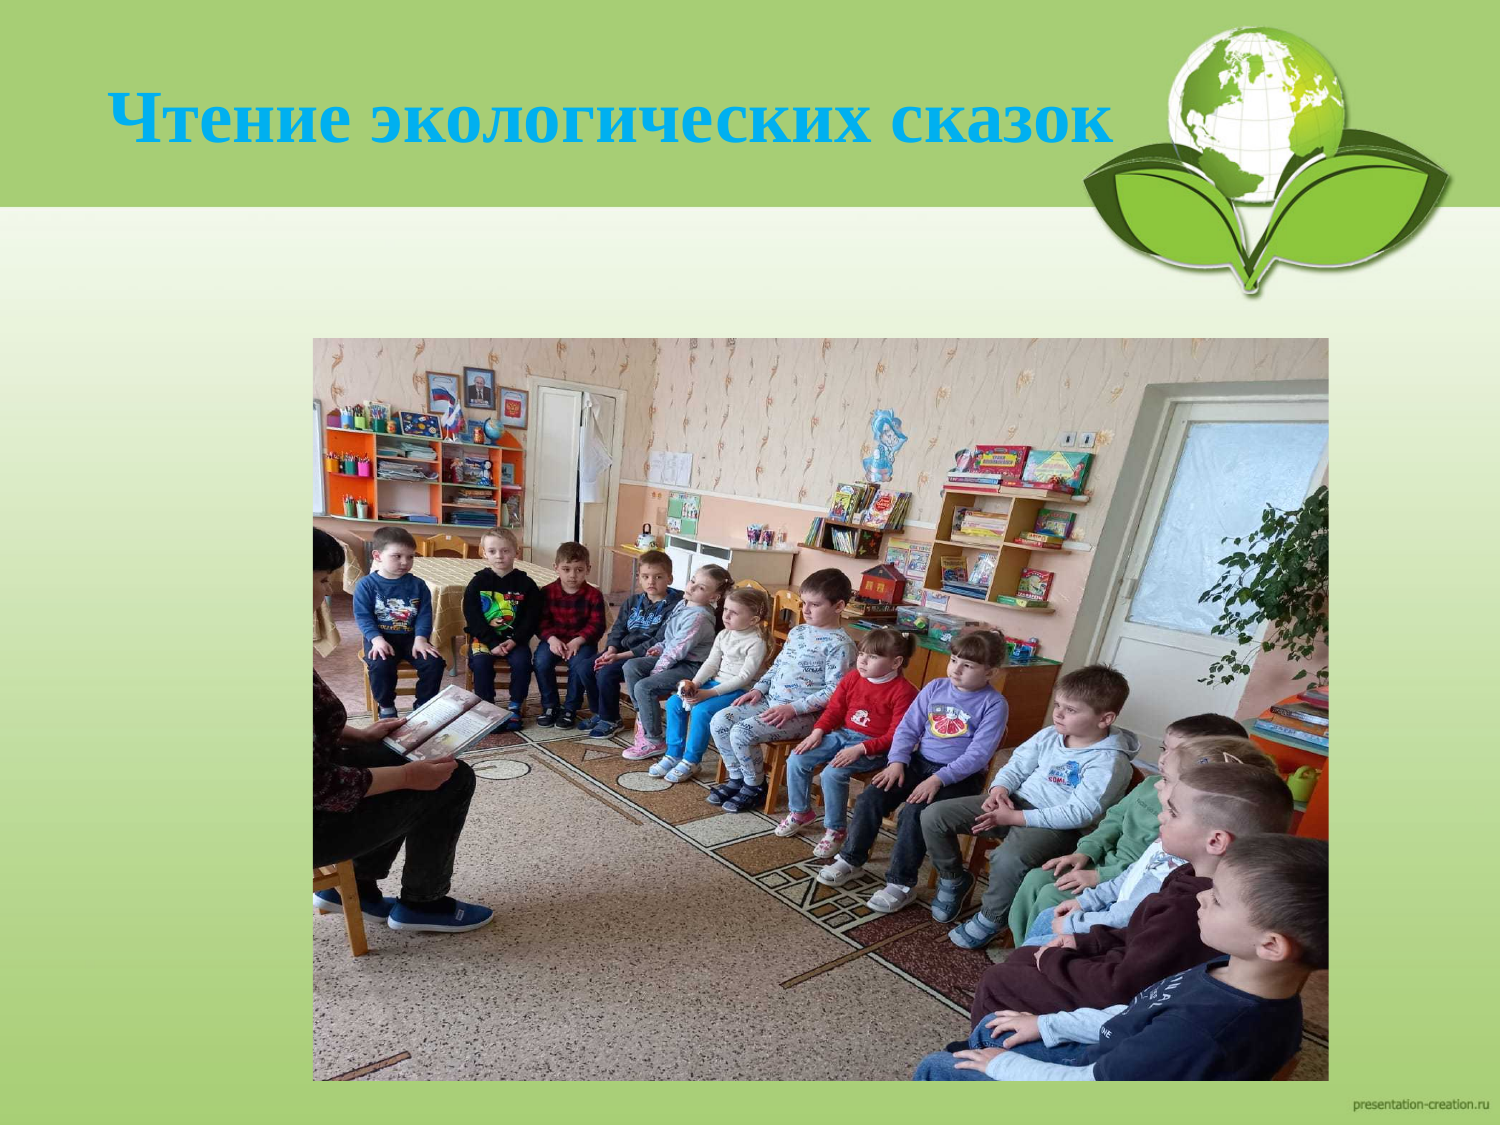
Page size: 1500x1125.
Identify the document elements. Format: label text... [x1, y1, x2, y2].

picture [0, 0, 1500, 1125]
title Чтение экологических сказок [0, 19, 1223, 207]
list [312, 337, 1329, 1081]
